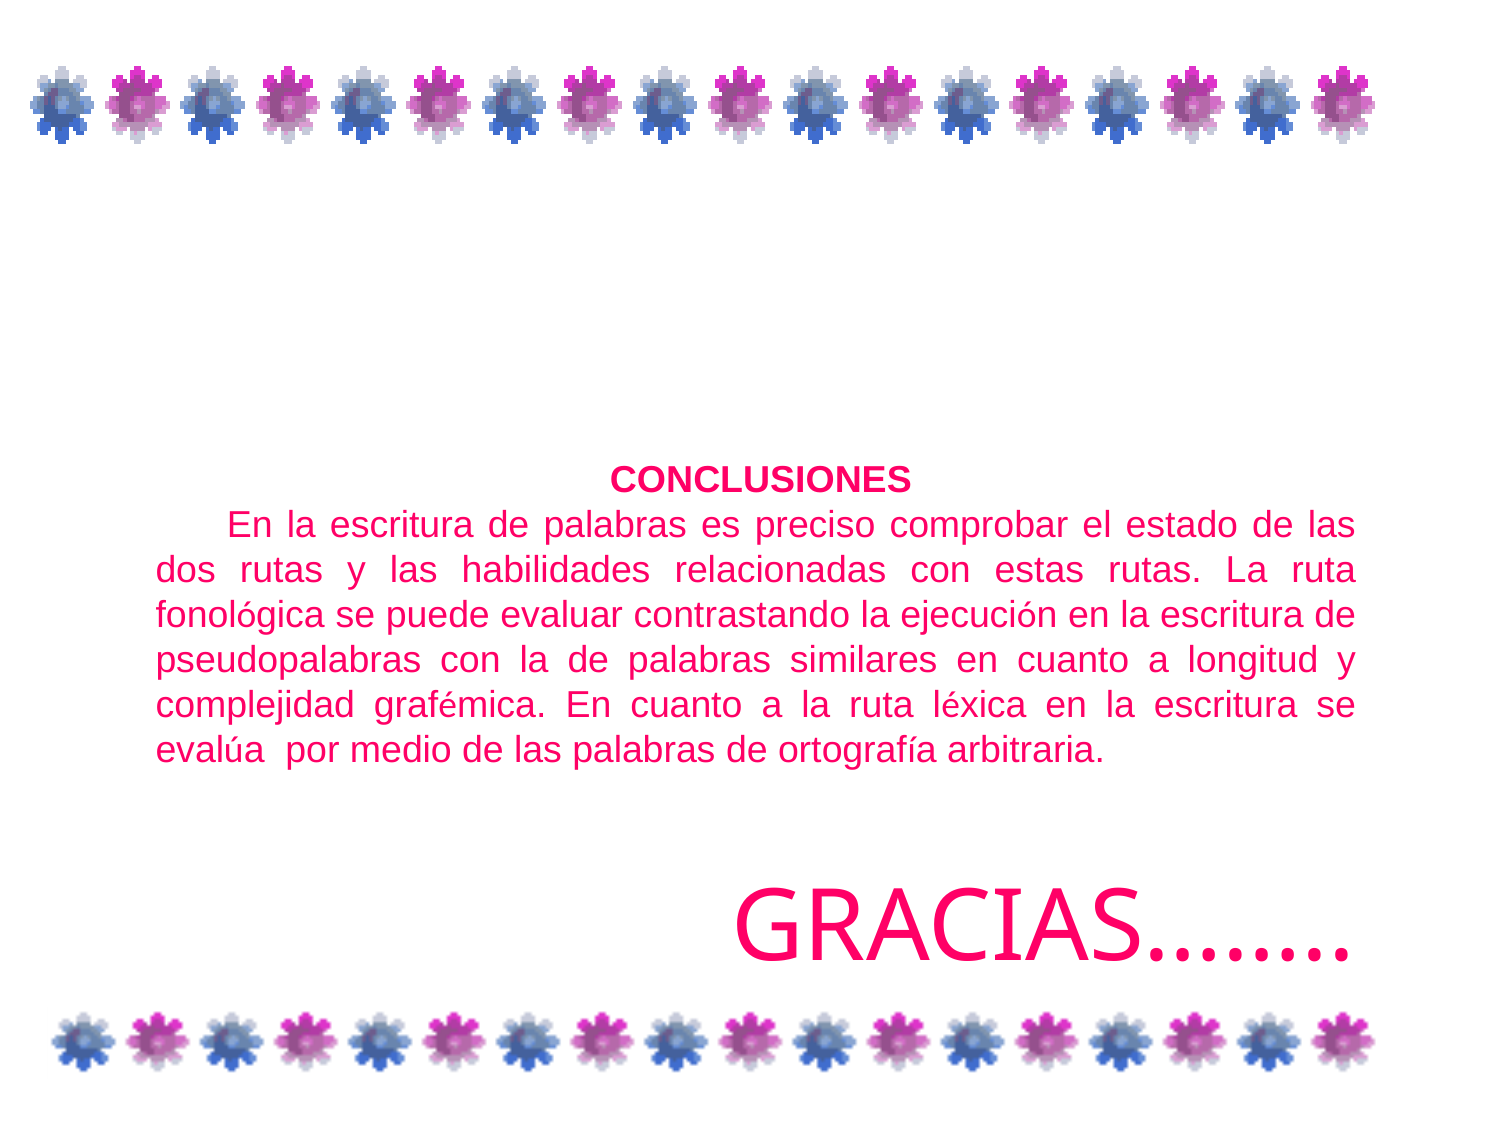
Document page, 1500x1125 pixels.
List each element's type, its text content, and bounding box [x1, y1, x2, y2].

picture [46, 1007, 1383, 1079]
picture [23, 58, 1383, 153]
text_box CONCLUSIONES En la escritura de palabras es preciso comprobar el estado de las dos rutas y las habilidades relacionadas con estas rutas. La ruta fonológica se puede evaluar contrastando la ejecución en la escritura de pseudopalabras con la de palabras similares en cuanto a longitud y complejidad grafémica. En cuanto a la ruta léxica en la escritura se evalúa por medio de las palabras de ortografía arbitraria. GRACIAS…….. [140, 447, 1371, 988]
